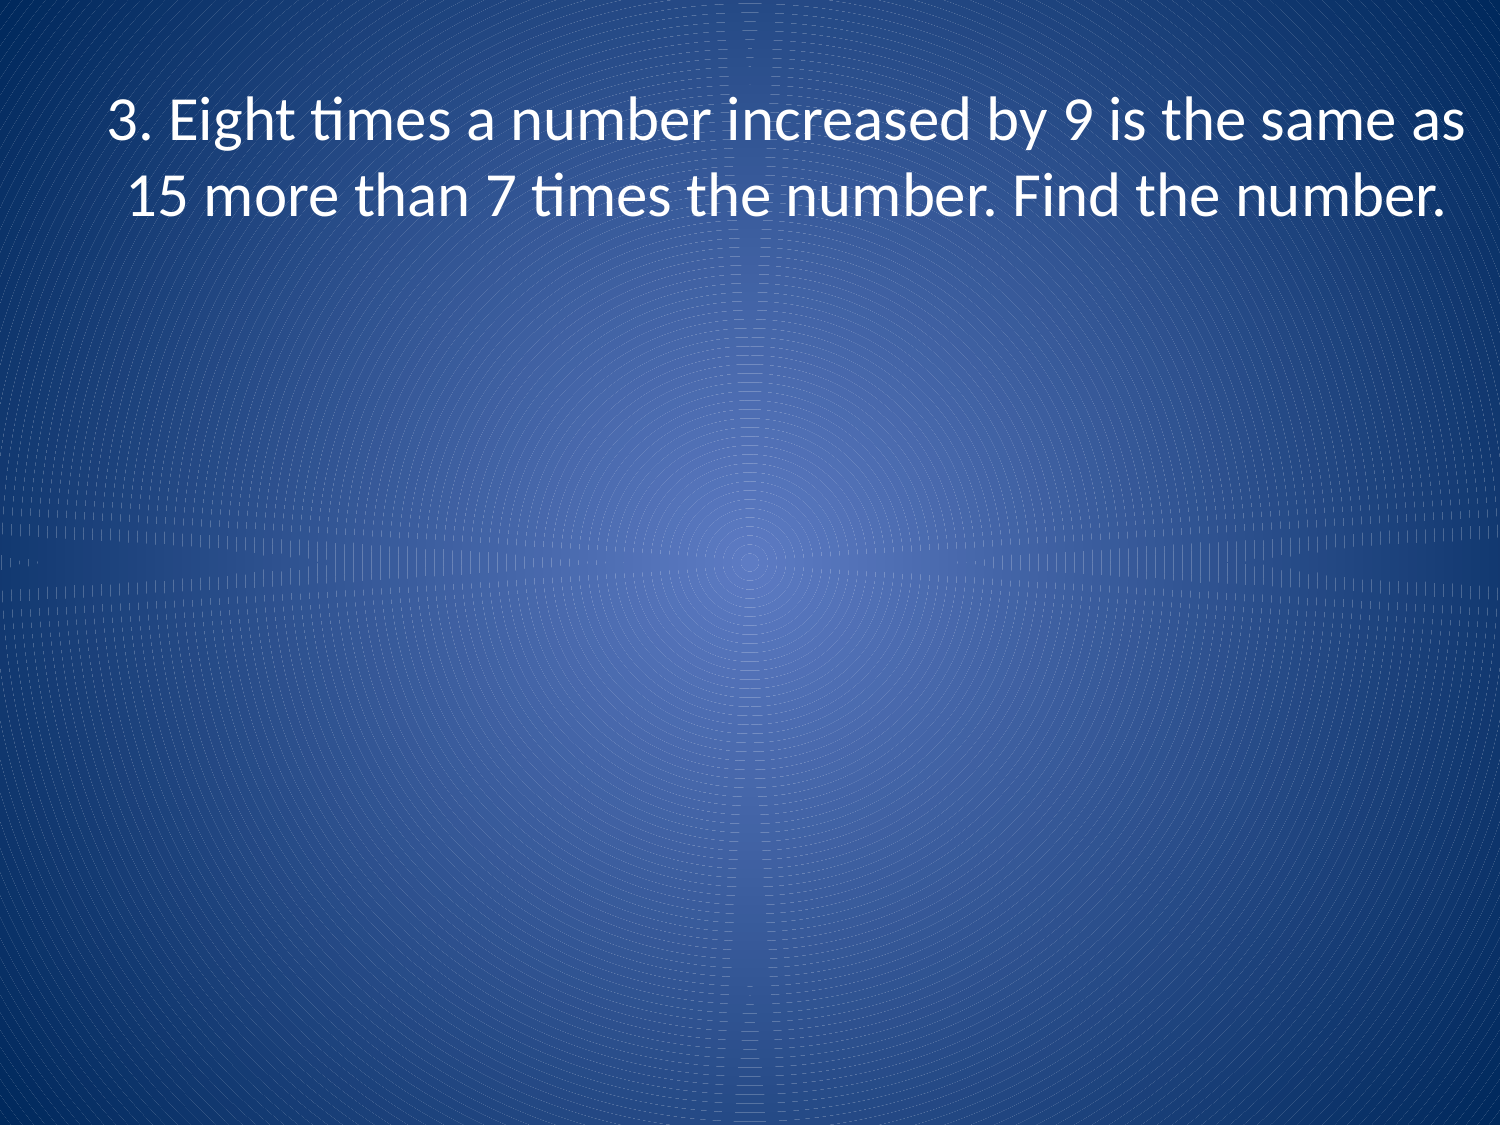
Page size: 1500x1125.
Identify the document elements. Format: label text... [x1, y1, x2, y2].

title 3. Eight times a number increased by 9 is the same as 15 more than 7 times the number. Find the number. [75, 45, 1500, 338]
